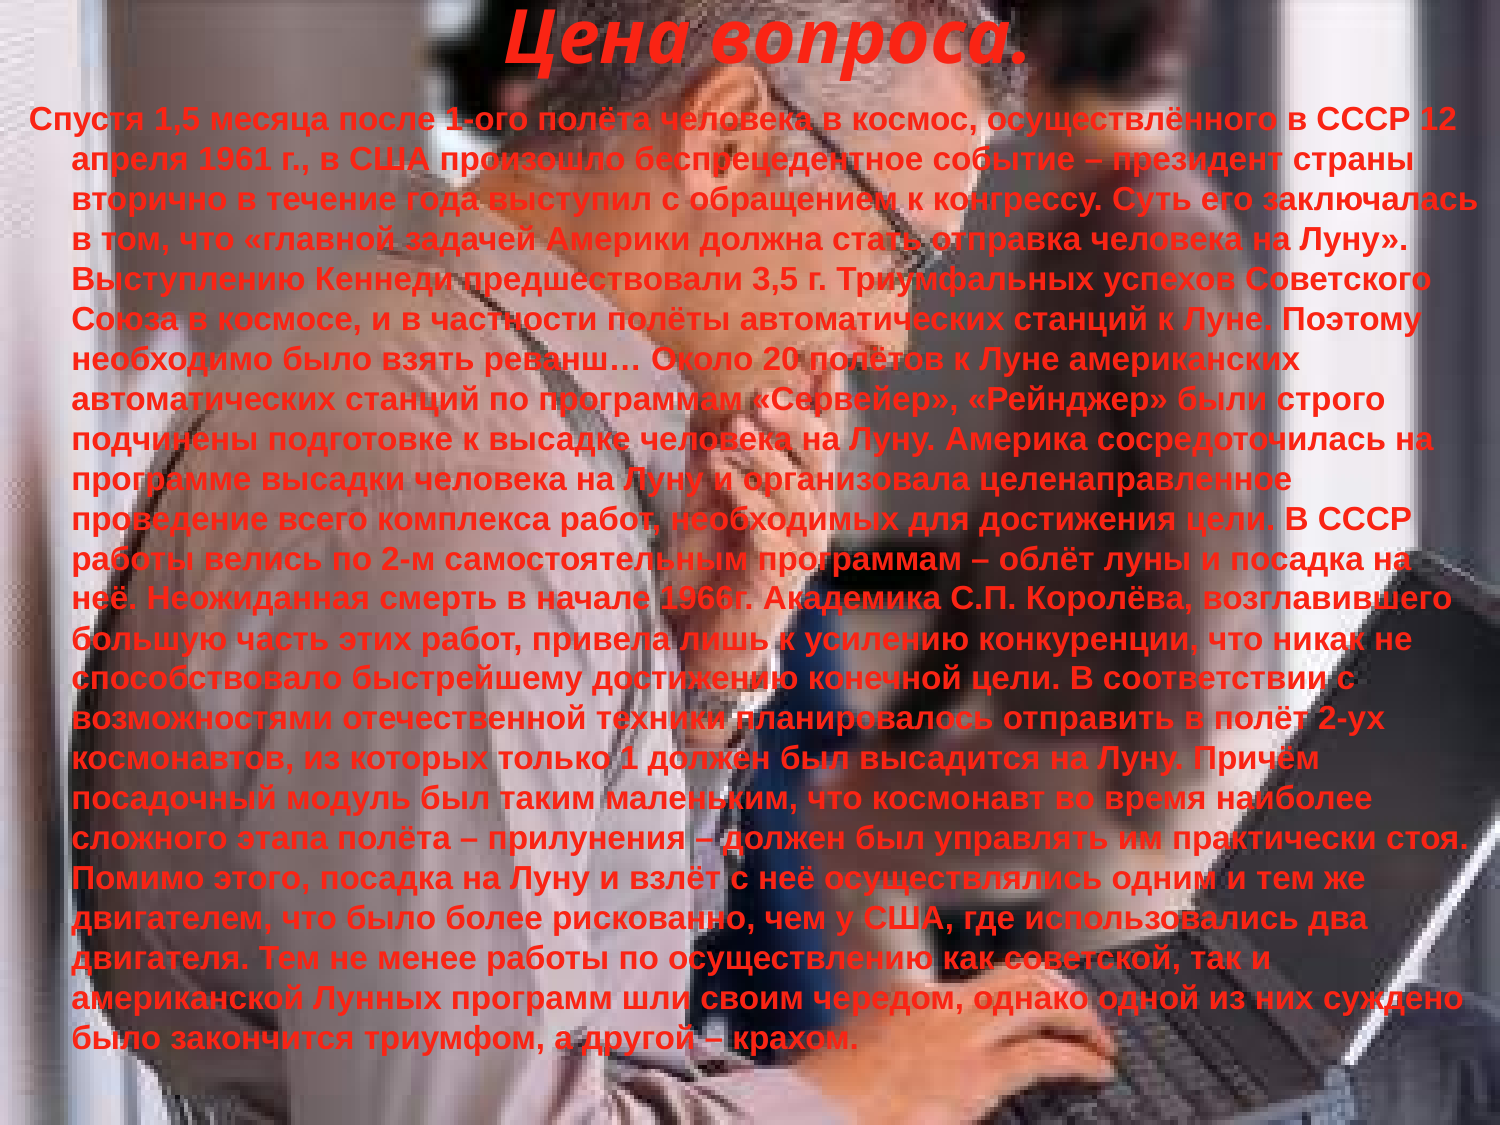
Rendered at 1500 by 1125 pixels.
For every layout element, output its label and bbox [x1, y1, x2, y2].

list [0, 0, 1500, 1125]
